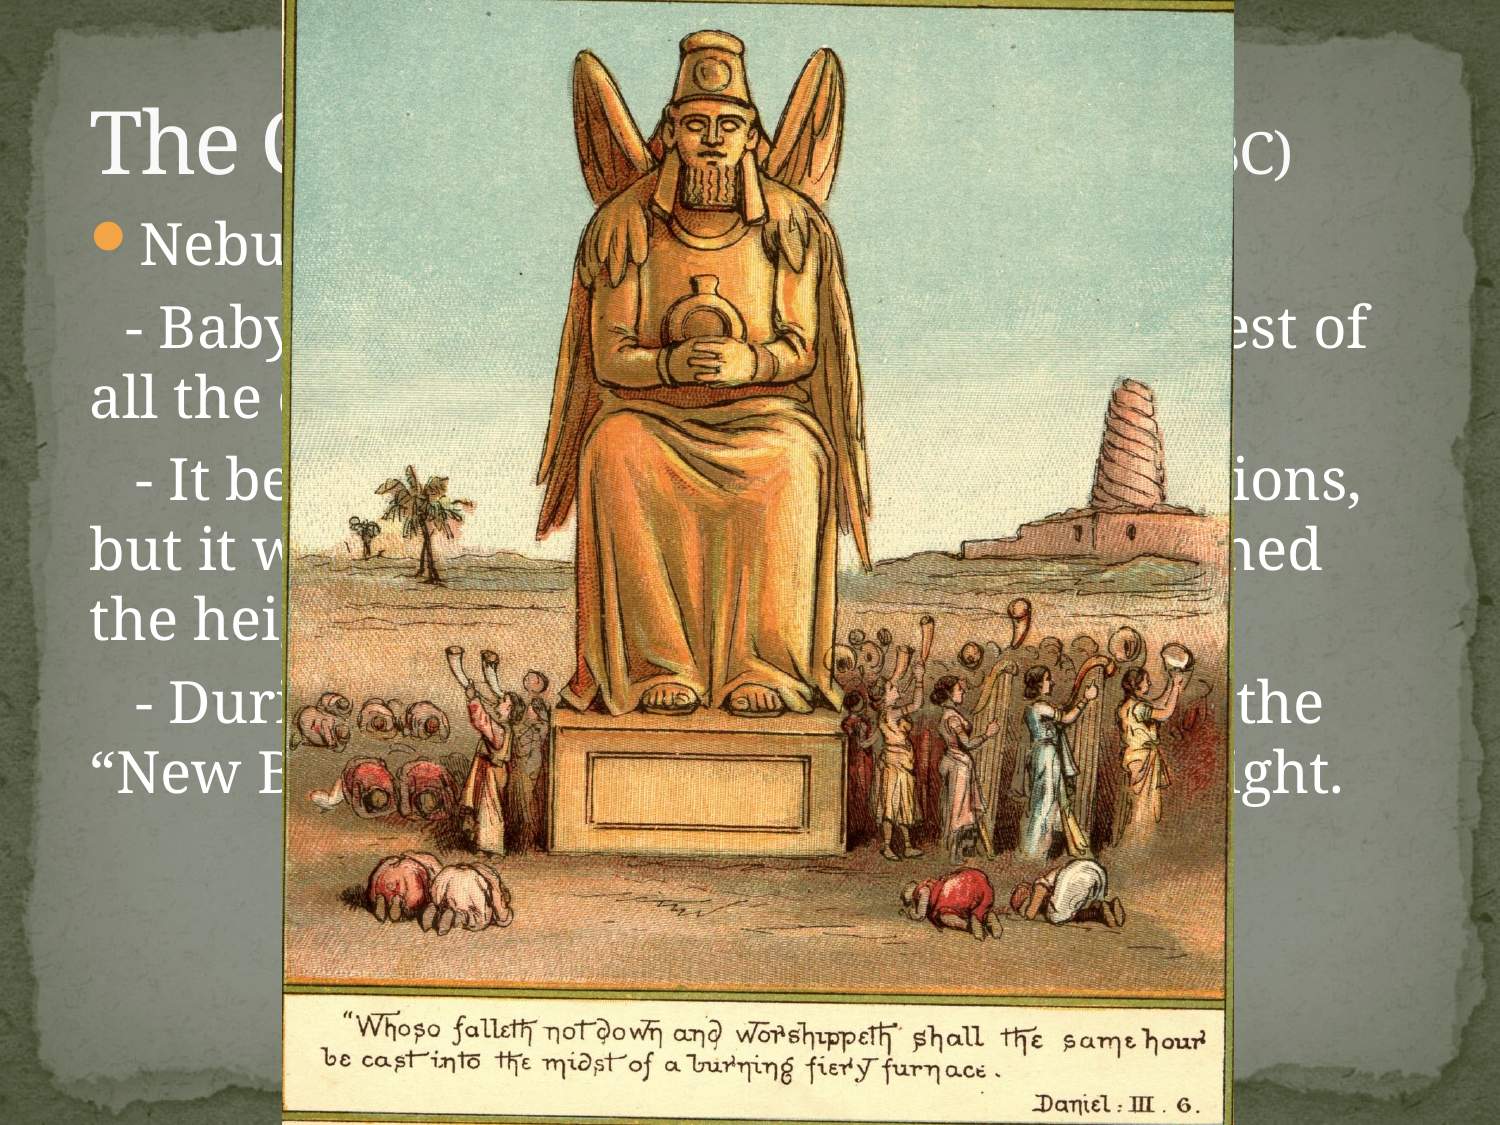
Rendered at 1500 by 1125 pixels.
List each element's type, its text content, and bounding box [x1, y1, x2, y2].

list Nebuchadnezzar of Babylon - Babylon was one of the oldest & grandest of all the cities of the ancient world. - It been the capital of previous civilizations, but it wasn’t until the 16th century it reached the height of its glory. - During the reign of Nebuchadnezzar, the “New Babylonian” Empire reached its height. [75, 200, 272, 1038]
list Nebuchadnezzar of Babylon - Babylon was one of the oldest & grandest of all the cities of the ancient world. - It been the capital of previous civilizations, but it wasn’t until the 16th century it reached the height of its glory. - During the reign of Nebuchadnezzar, the “New Babylonian” Empire reached its height. [1244, 200, 1413, 1038]
picture [282, 0, 1234, 1125]
title The Chaldean Empire (625-539 BC) [74, 62, 272, 200]
title The Chaldean Empire (625-539 BC) [1244, 62, 1425, 200]
